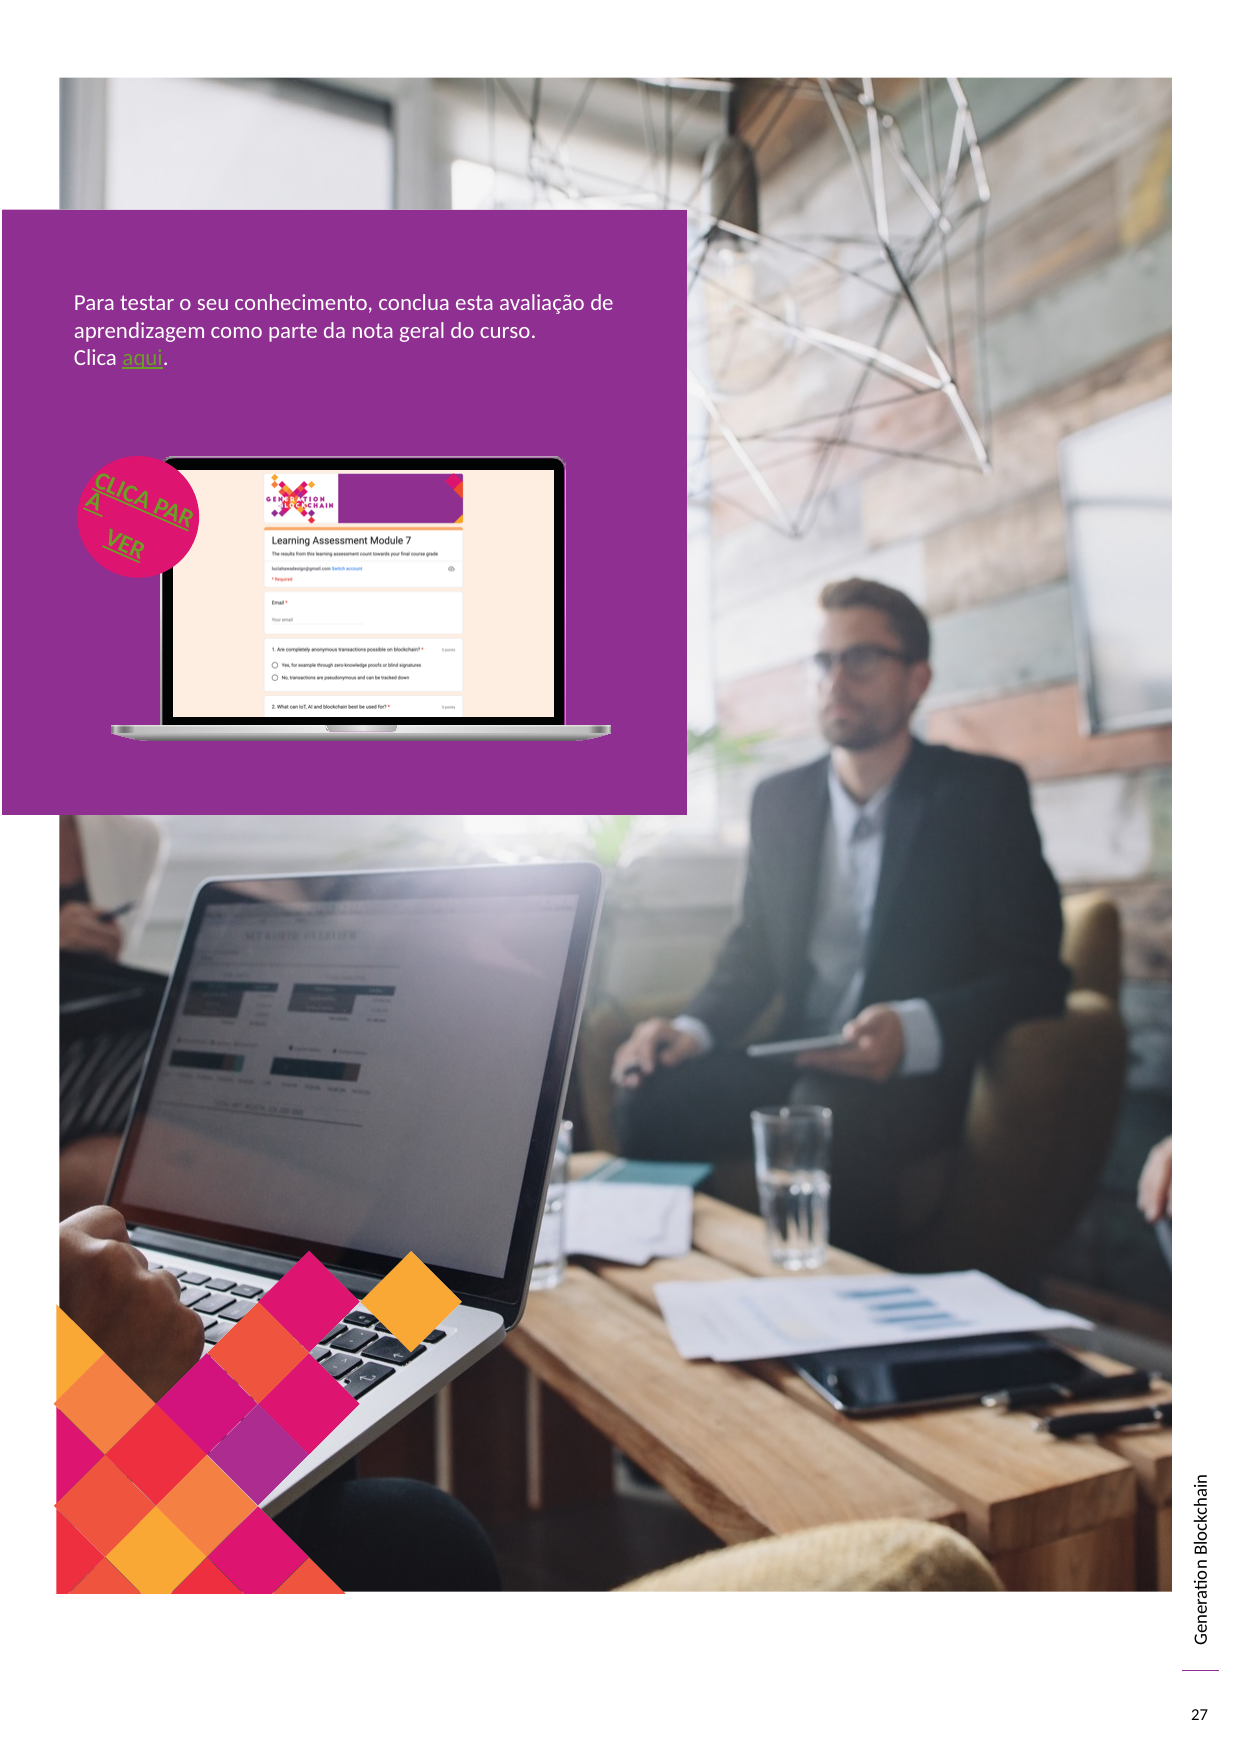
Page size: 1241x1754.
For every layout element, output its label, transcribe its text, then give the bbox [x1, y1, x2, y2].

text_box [111, 456, 611, 741]
slide_number 169 [1170, 1692, 1229, 1736]
picture [59, 77, 1172, 1592]
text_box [70, 455, 206, 578]
